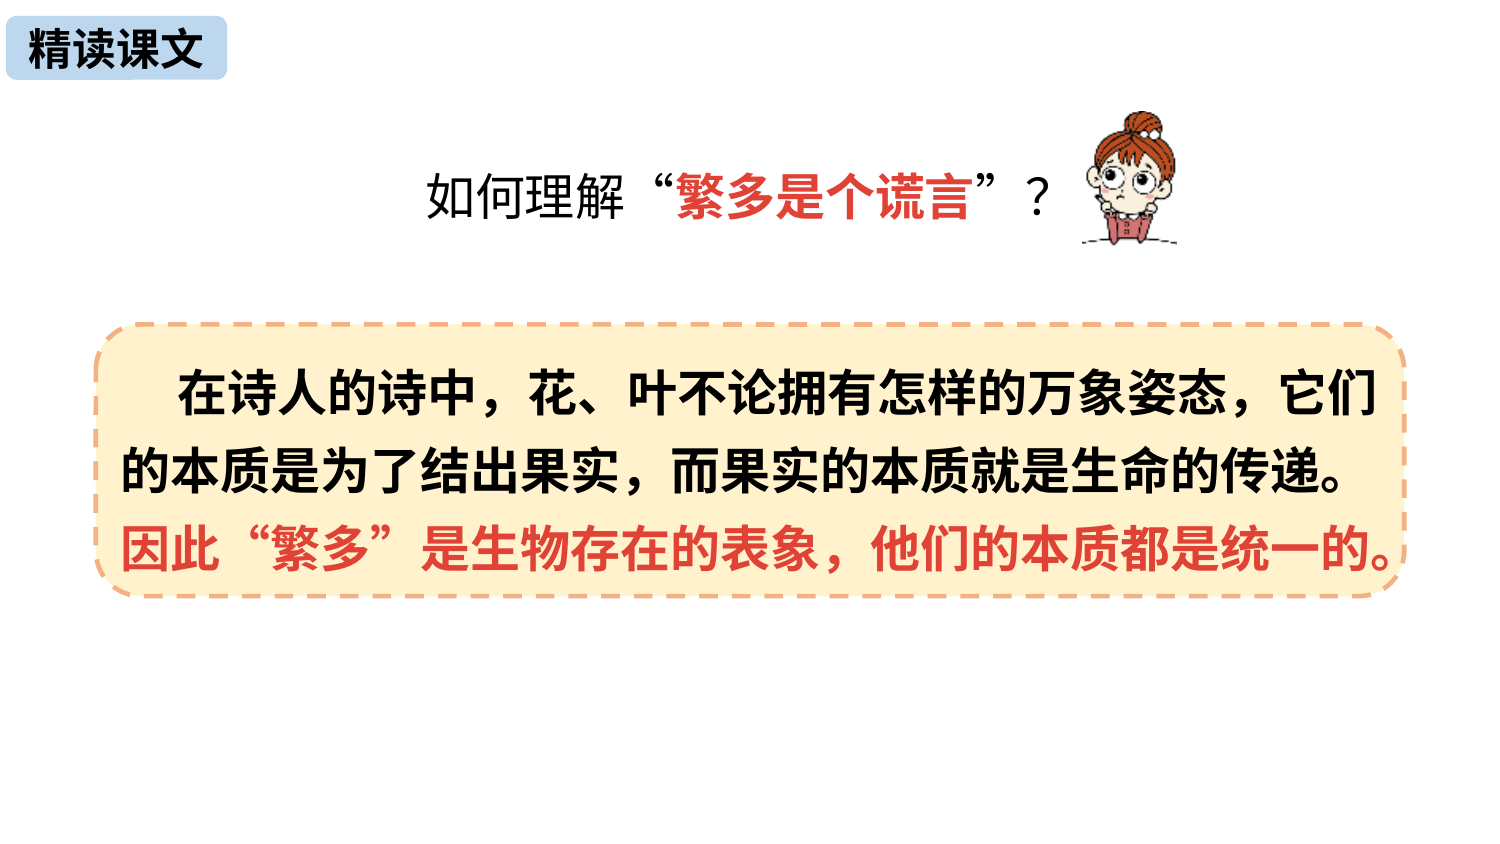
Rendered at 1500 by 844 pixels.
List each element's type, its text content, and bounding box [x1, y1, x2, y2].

text_box 精读课文 [4, 14, 229, 81]
text_box 如何理解“繁多是个谎言”？ [370, 157, 1082, 235]
picture [1082, 111, 1177, 247]
text_box 在诗人的诗中，花、叶不论拥有怎样的万象姿态，它们的本质是为了结出果实，而果实的本质就是生命的传递。因此“繁多”是生物存在的表象，他们的本质都是统一的。 [95, 324, 1405, 597]
